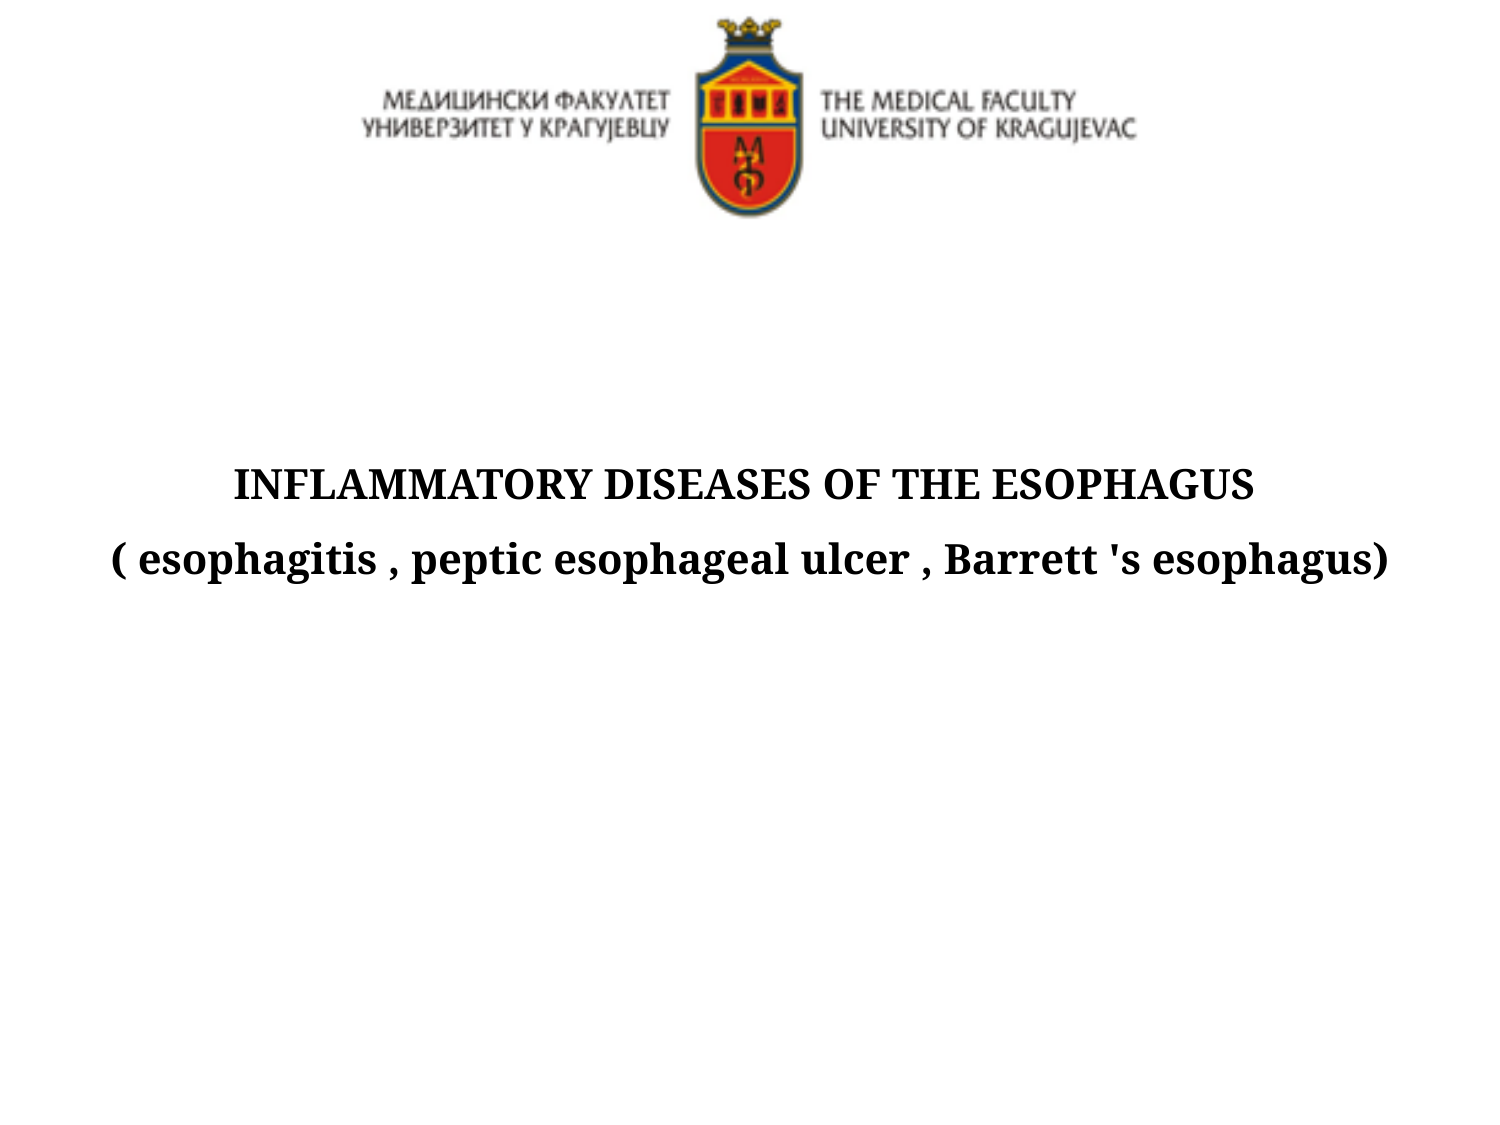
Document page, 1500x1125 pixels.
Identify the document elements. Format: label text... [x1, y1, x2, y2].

picture [210, 12, 1351, 251]
title INFLAMMATORY DISEASES OF THE ESOPHAGUS ( esophagitis , peptic esophageal ulcer , Barrett 's esophagus) [0, 349, 1500, 591]
